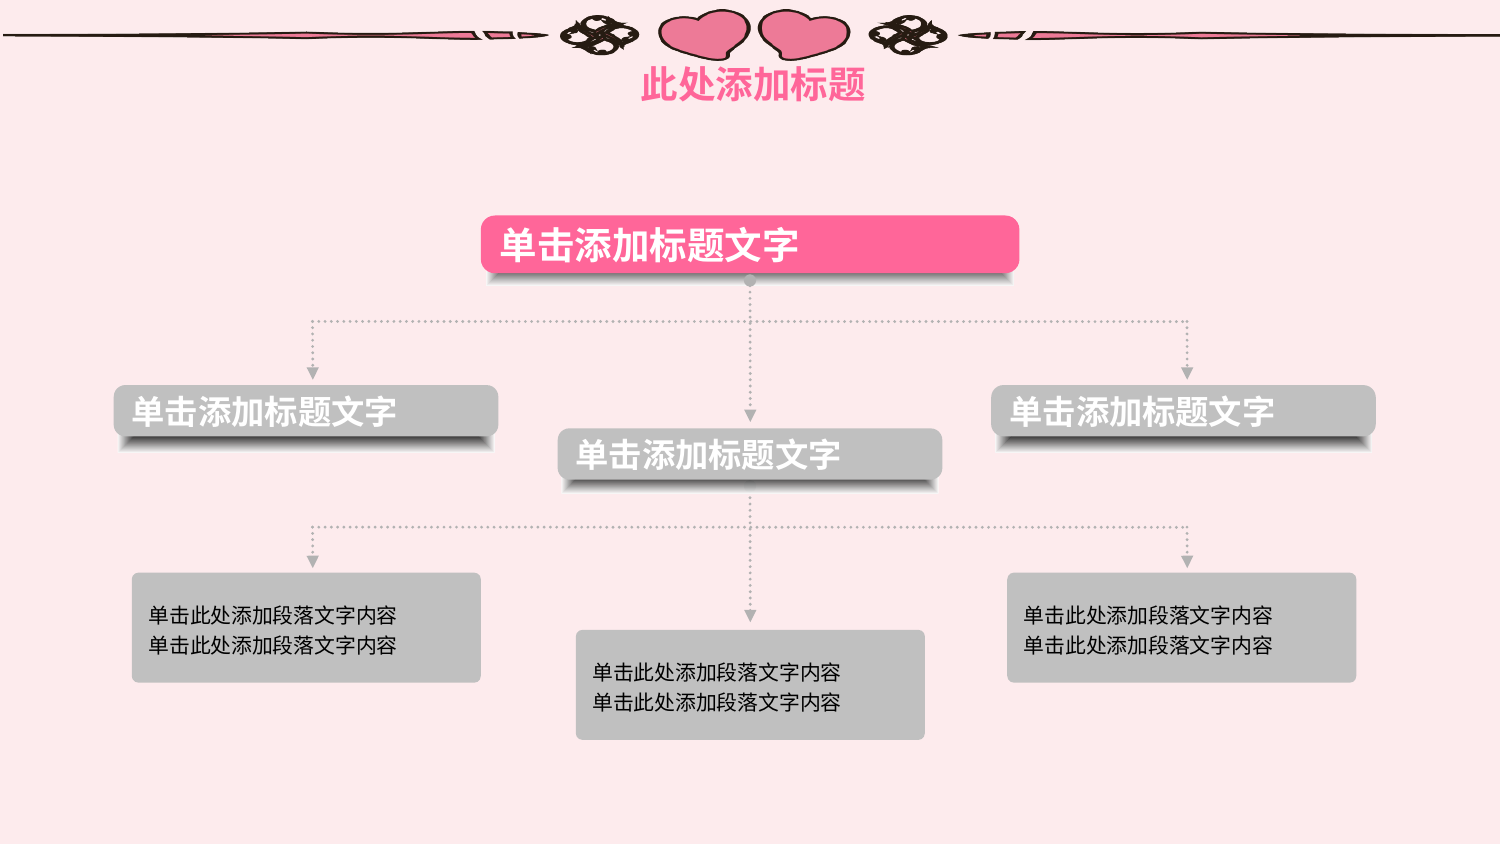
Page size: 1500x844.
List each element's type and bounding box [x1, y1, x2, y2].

text_box [113, 215, 1377, 740]
picture [0, 0, 1500, 844]
